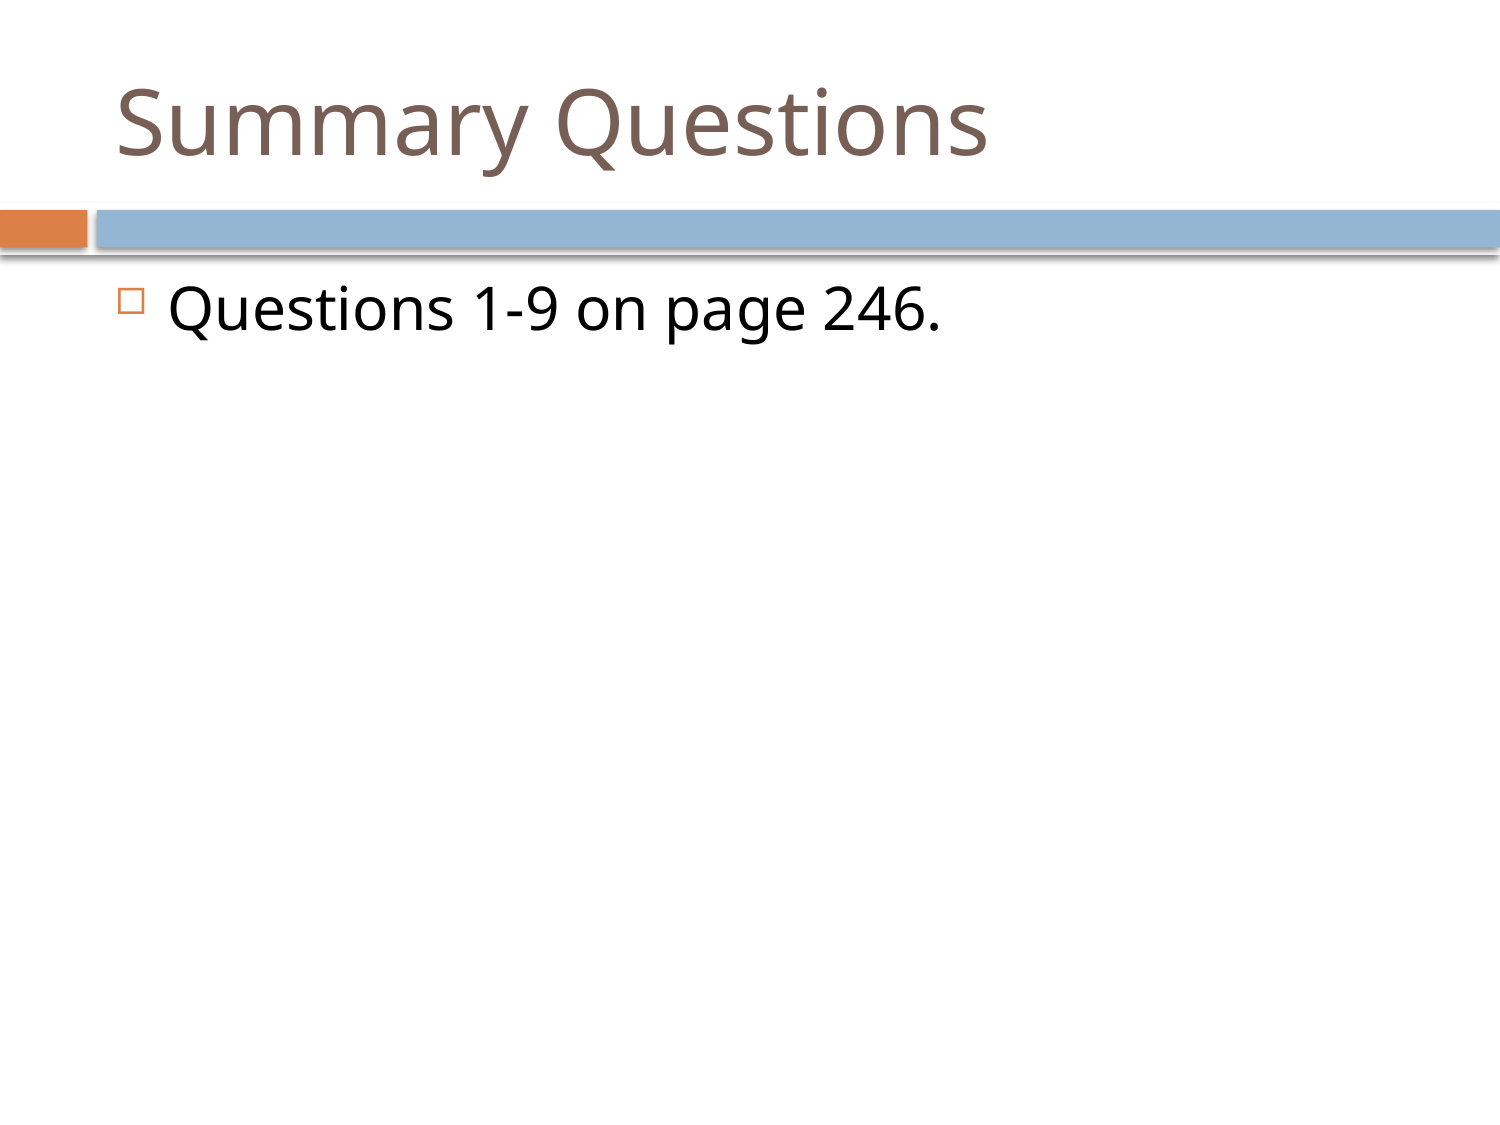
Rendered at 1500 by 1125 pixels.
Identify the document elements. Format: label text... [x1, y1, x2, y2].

list Questions 1-9 on page 246. [100, 262, 1438, 1000]
title Summary Questions [100, 37, 1438, 200]
